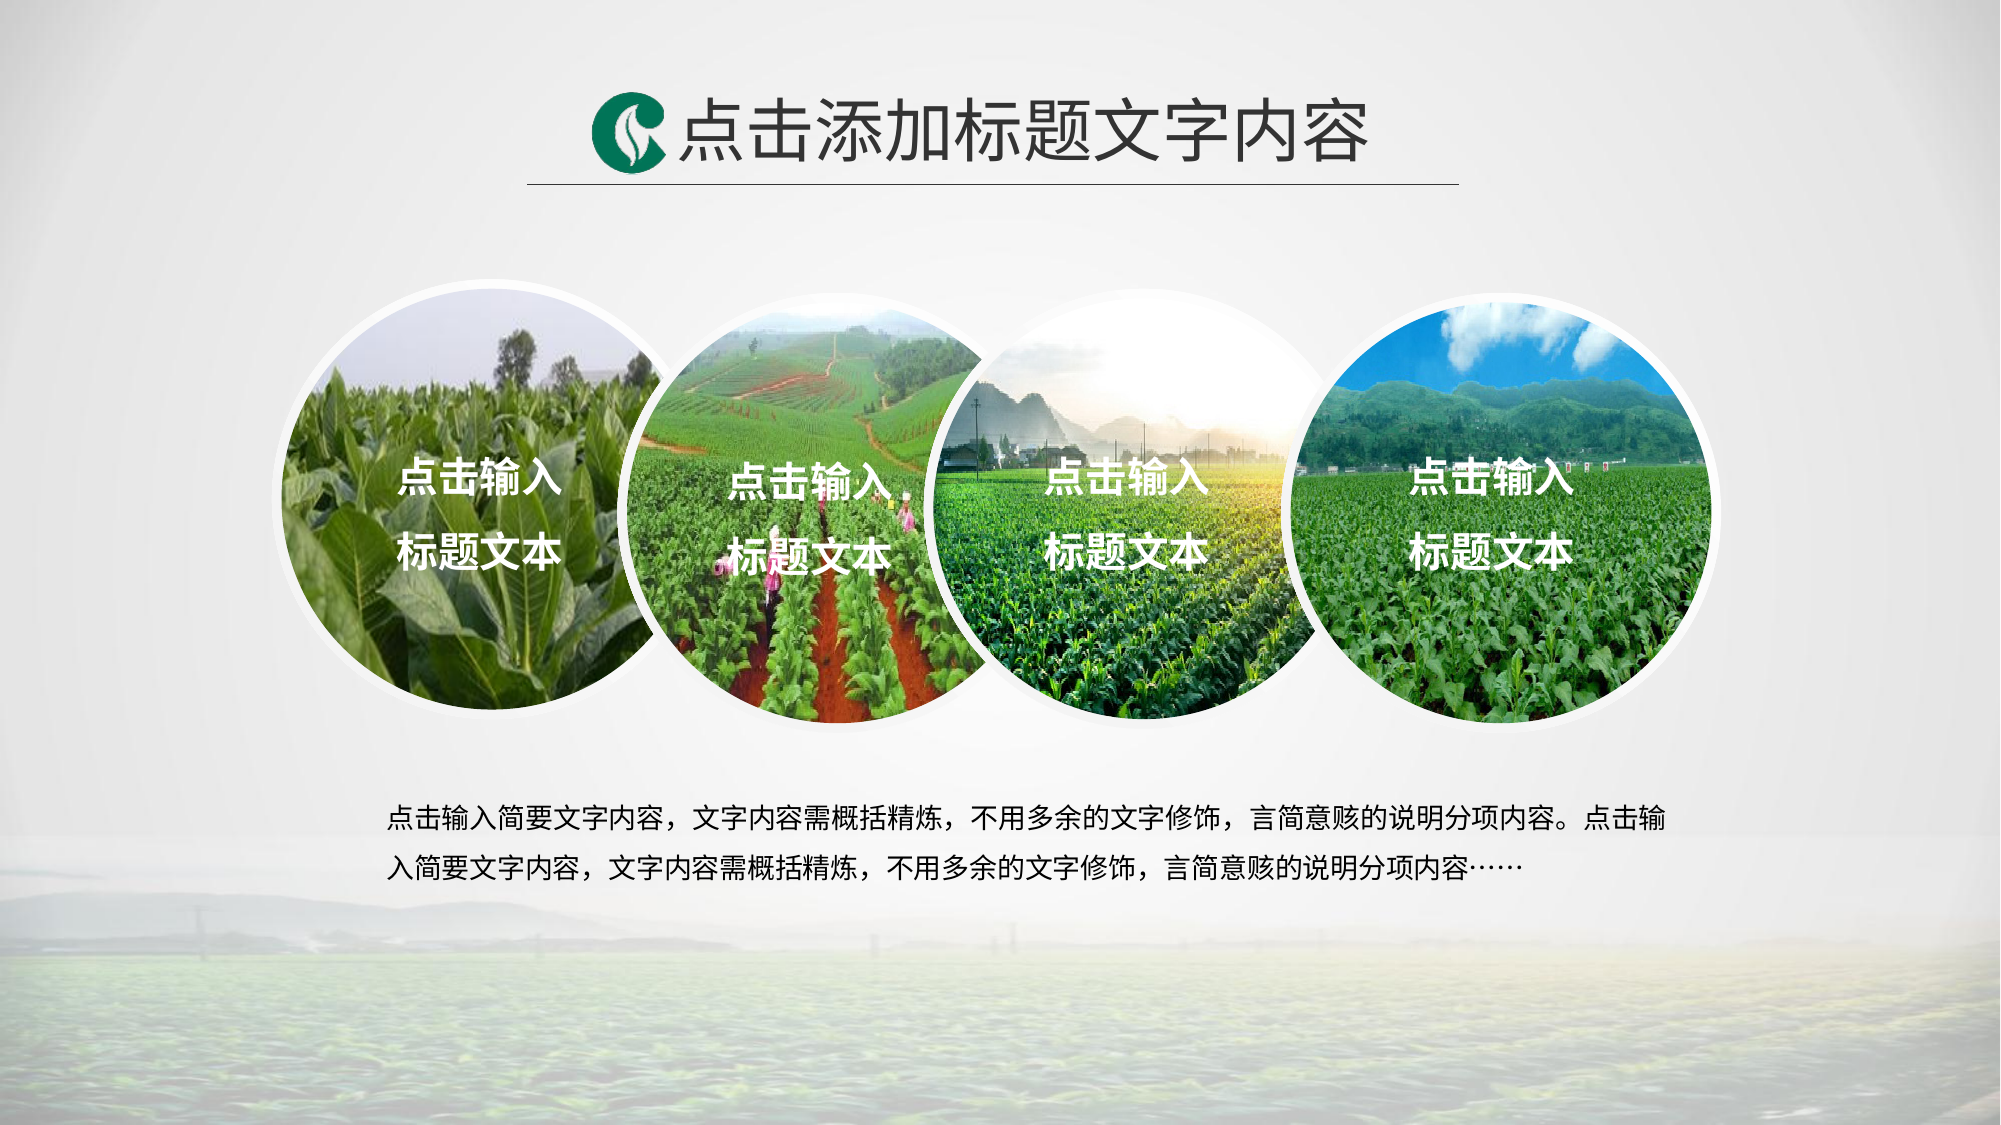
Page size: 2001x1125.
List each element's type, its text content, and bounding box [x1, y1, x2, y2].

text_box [617, 292, 919, 734]
text_box 点击输入简要文字内容，文字内容需概括精炼，不用多余的文字修饰，言简意赅的说明分项内容。点击输入简要文字内容，文字内容需概括精炼，不用多余的文字修饰，言简意赅的说明分项内容…… [386, 783, 1666, 884]
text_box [1280, 292, 1722, 734]
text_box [271, 278, 713, 720]
text_box 点击添加标题文字内容 [653, 80, 1394, 179]
picture [0, 0, 2001, 1125]
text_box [923, 288, 1365, 729]
